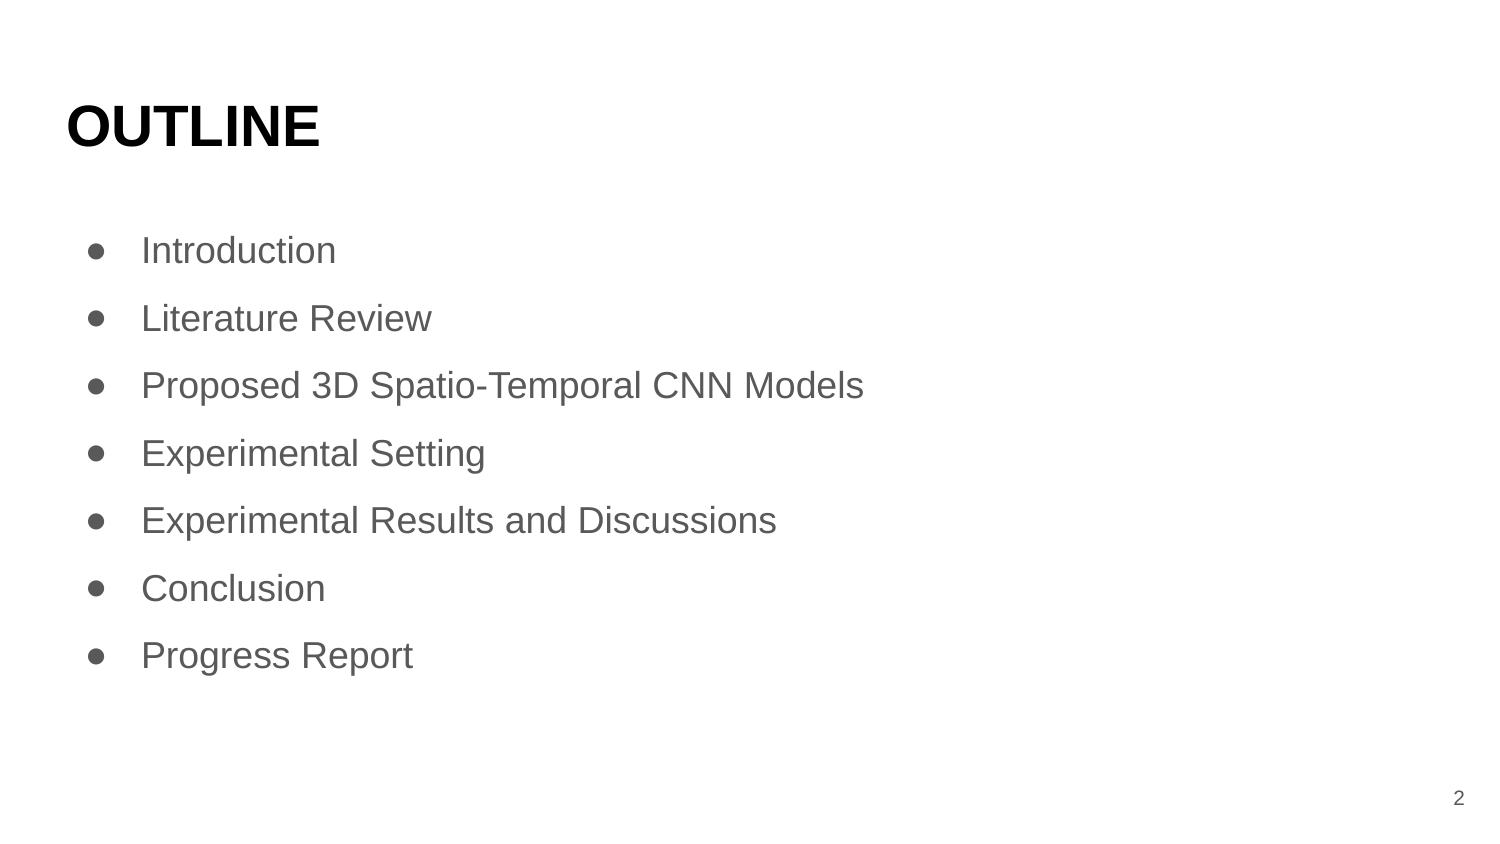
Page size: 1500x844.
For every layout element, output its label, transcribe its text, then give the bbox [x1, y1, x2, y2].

slide_number ‹#› [1389, 764, 1480, 830]
list Introduction Literature Review Proposed 3D Spatio-Temporal CNN Models Experimental Setting Experimental Results and Discussions Conclusion Progress Report [51, 189, 1449, 750]
title OUTLINE [51, 72, 1449, 167]
